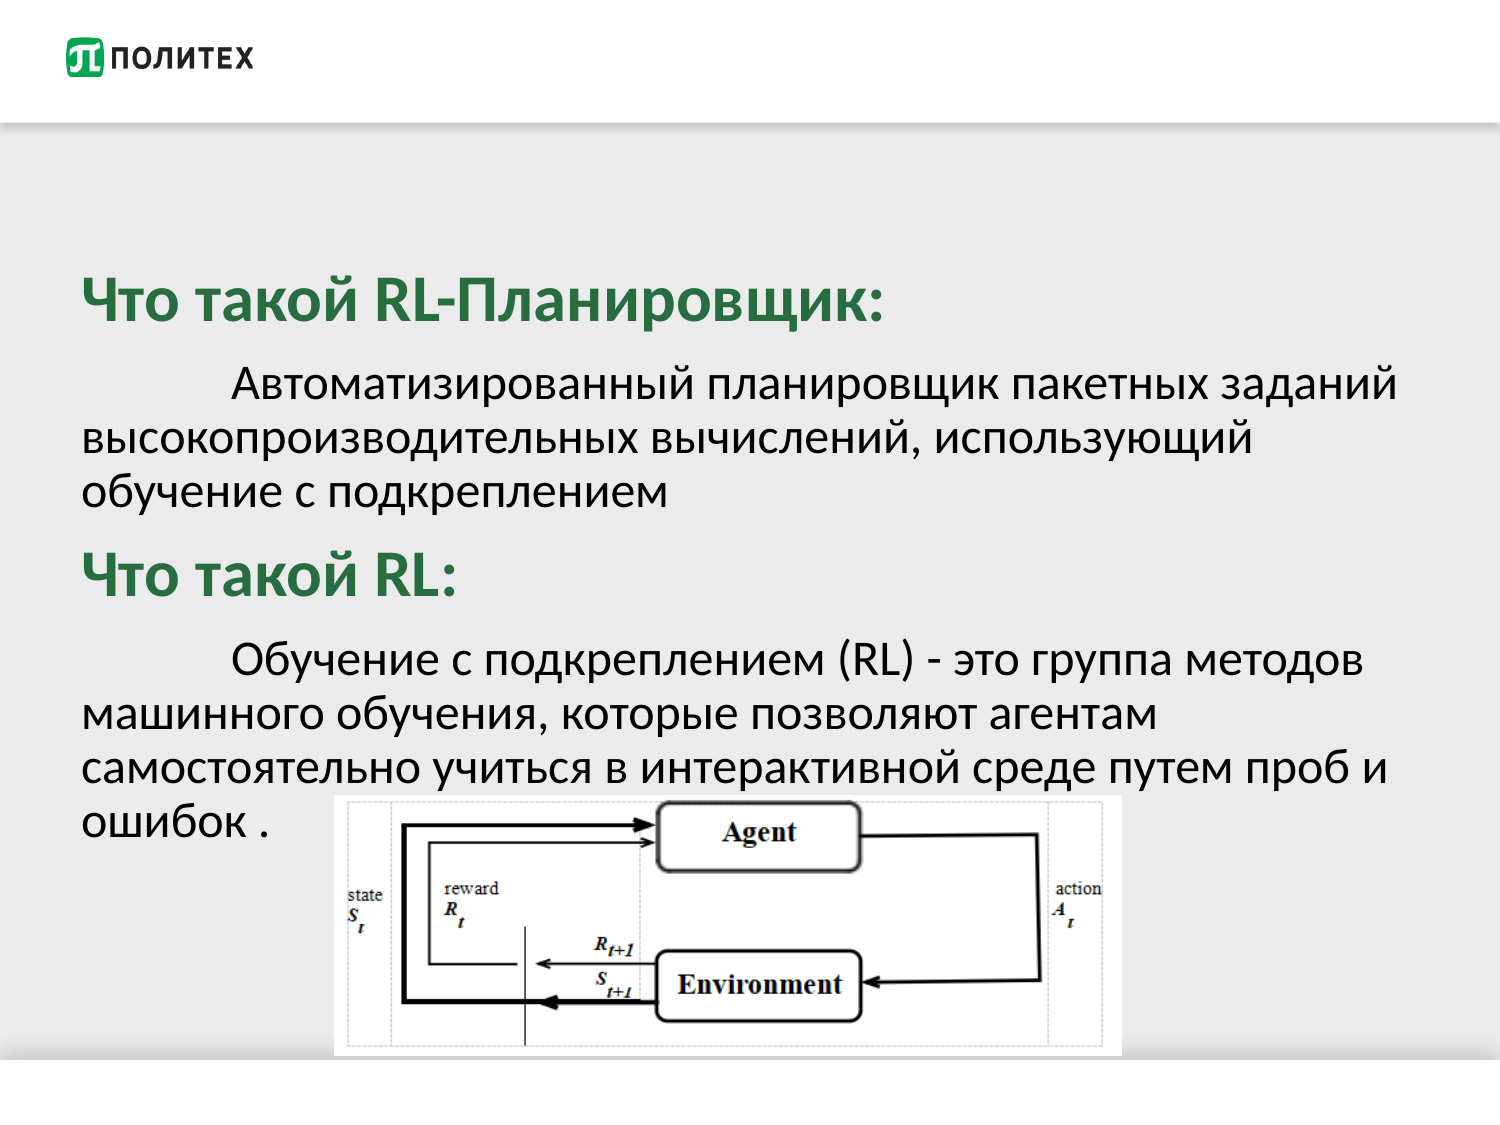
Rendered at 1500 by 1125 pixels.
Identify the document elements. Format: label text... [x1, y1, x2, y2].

list Что такой RL-Планировщик: Автоматизированный планировщик пакетных заданий высокопроизводительных вычислений, использующий обучение с подкреплением Что такой RL: Обучение с подкреплением (RL) - это группа методов машинного обучения, которые позволяют агентам самостоятельно учиться в интерактивной среде путем проб и ошибок . [66, 185, 1426, 997]
picture [334, 795, 1122, 1056]
